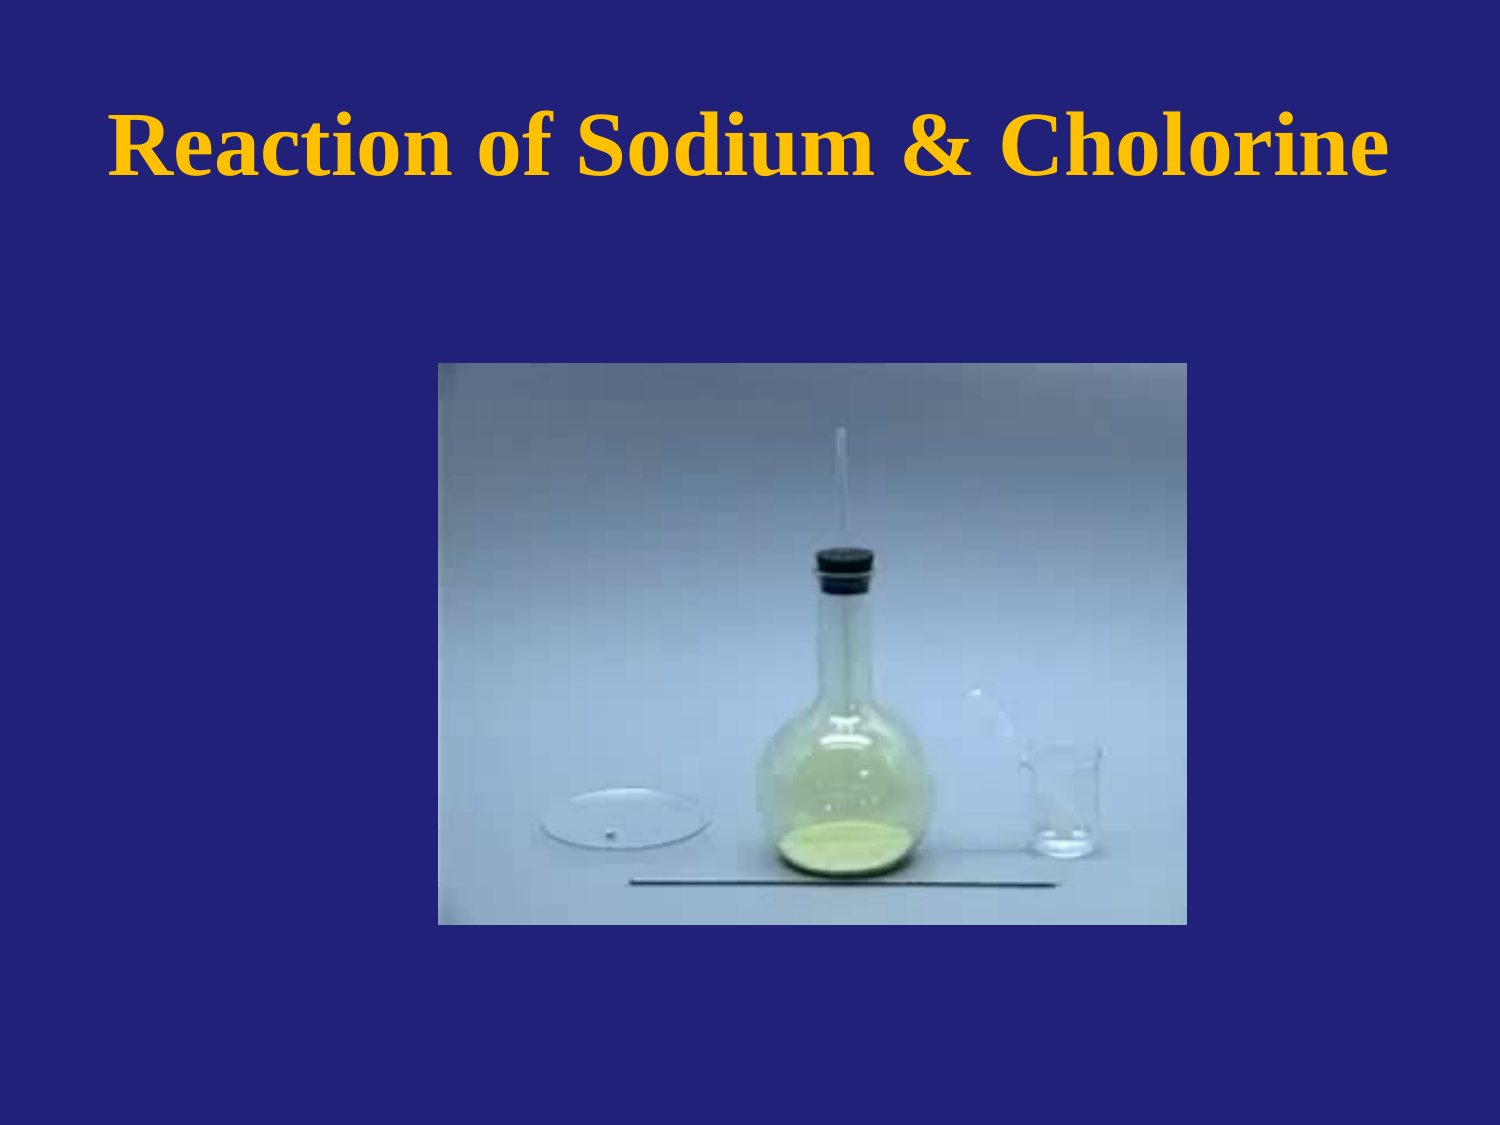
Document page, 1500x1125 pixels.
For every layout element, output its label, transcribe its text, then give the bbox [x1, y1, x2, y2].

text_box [437, 362, 1188, 926]
title Reaction of Sodium & Cholorine [75, 45, 1425, 233]
